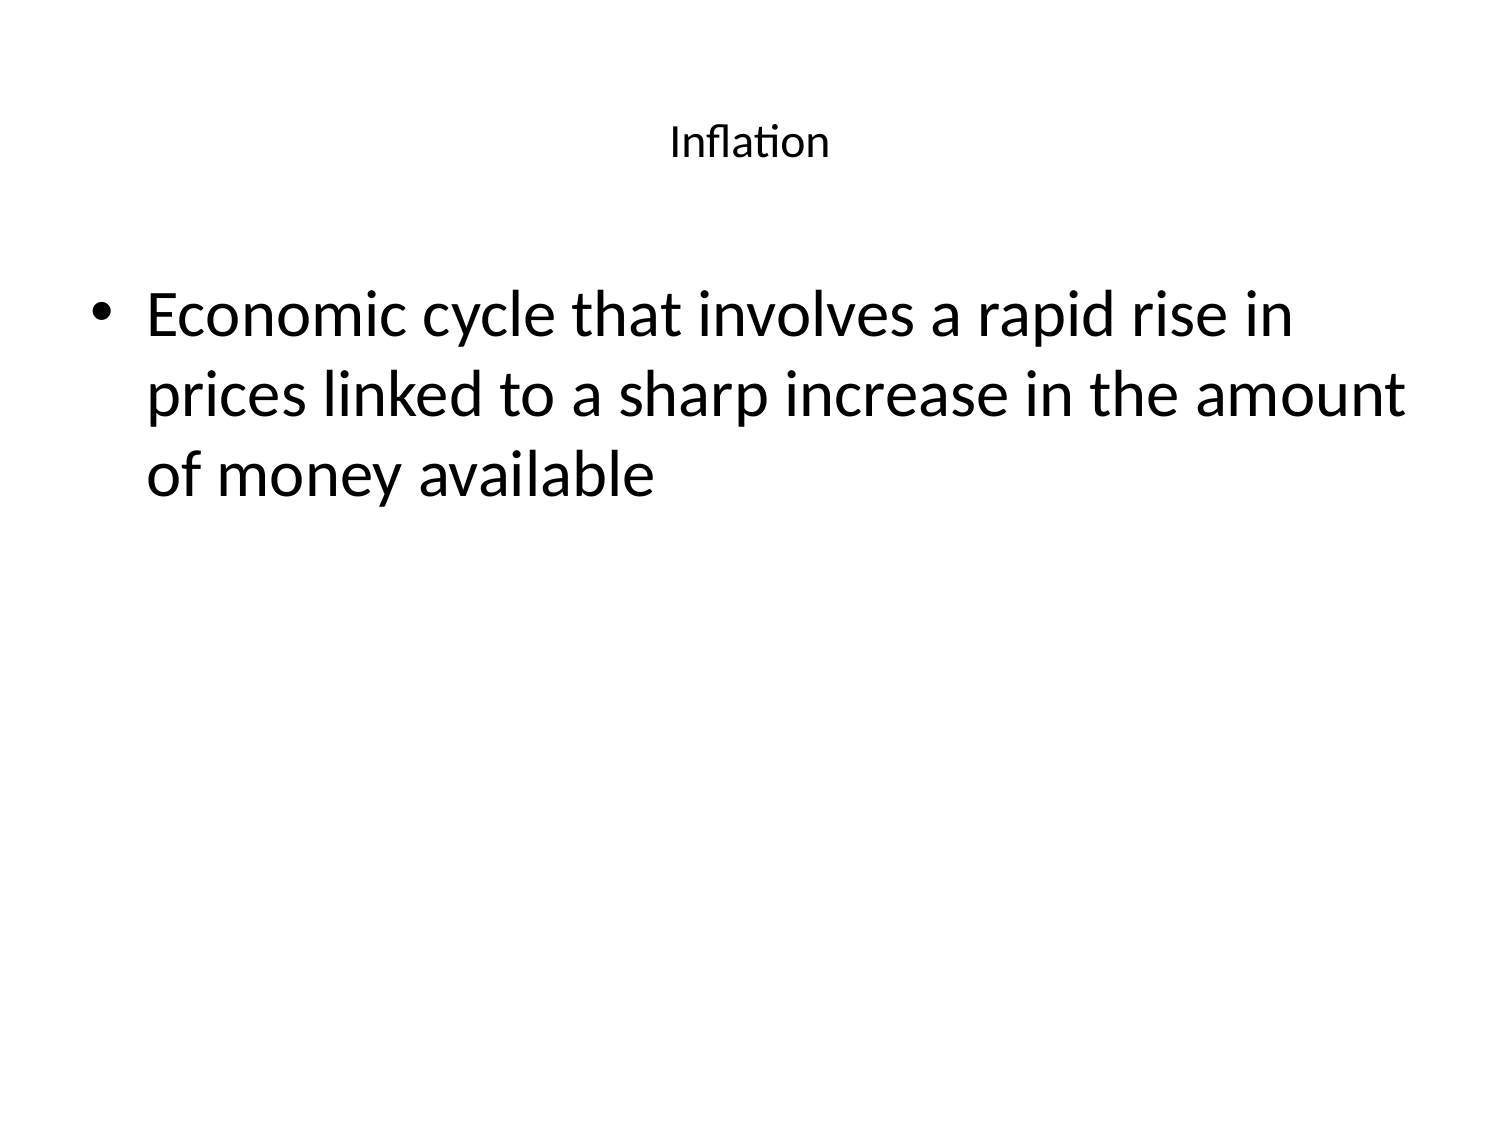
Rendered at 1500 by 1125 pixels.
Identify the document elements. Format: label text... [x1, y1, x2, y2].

title Inflation [75, 45, 1425, 233]
list Economic cycle that involves a rapid rise in prices linked to a sharp increase in the amount of money available [75, 262, 1425, 1005]
